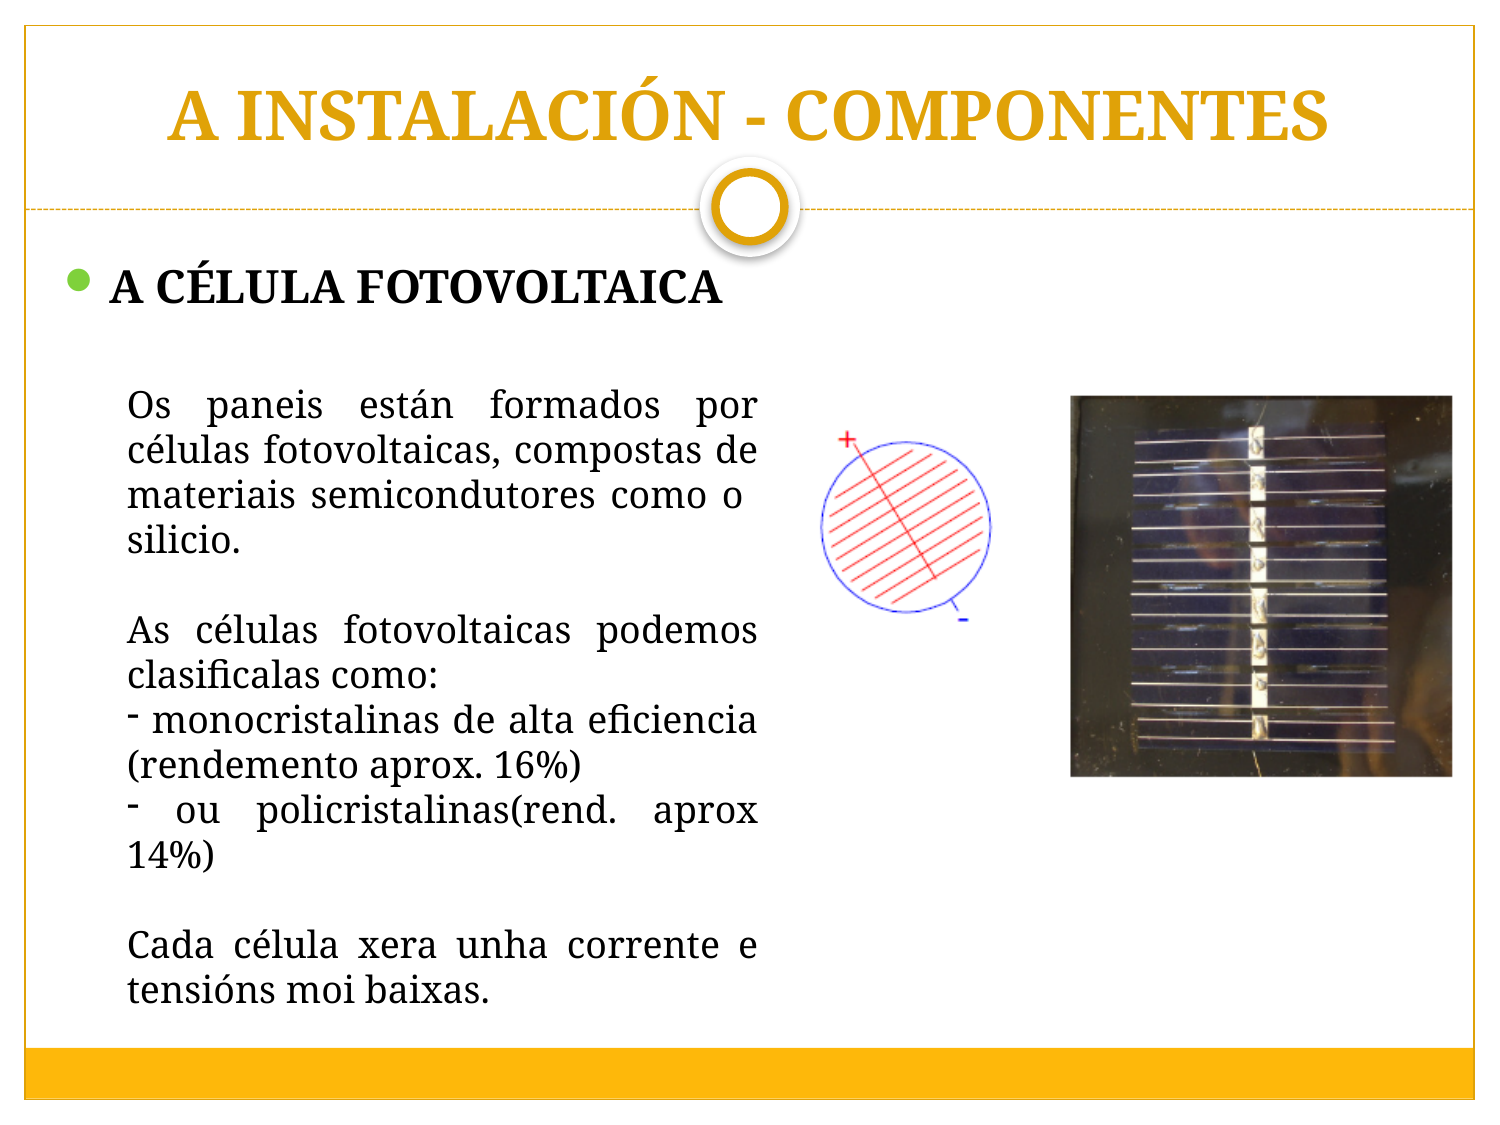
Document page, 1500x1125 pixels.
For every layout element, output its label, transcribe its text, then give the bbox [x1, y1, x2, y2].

picture [796, 349, 1471, 807]
text_box Os paneis están formados por células fotovoltaicas, compostas de materiais semicondutores como o silicio. As células fotovoltaicas podemos clasificalas como: monocristalinas de alta eficiencia (rendemento aprox. 16%) ou policristalinas(rend. aprox 14%) Cada célula xera unha corrente e tensións moi baixas. [112, 373, 774, 1019]
list A CÉLULA FOTOVOLTAICA [49, 250, 1445, 1001]
title A INSTALACIÓN - COMPONENTES [49, 37, 1450, 162]
